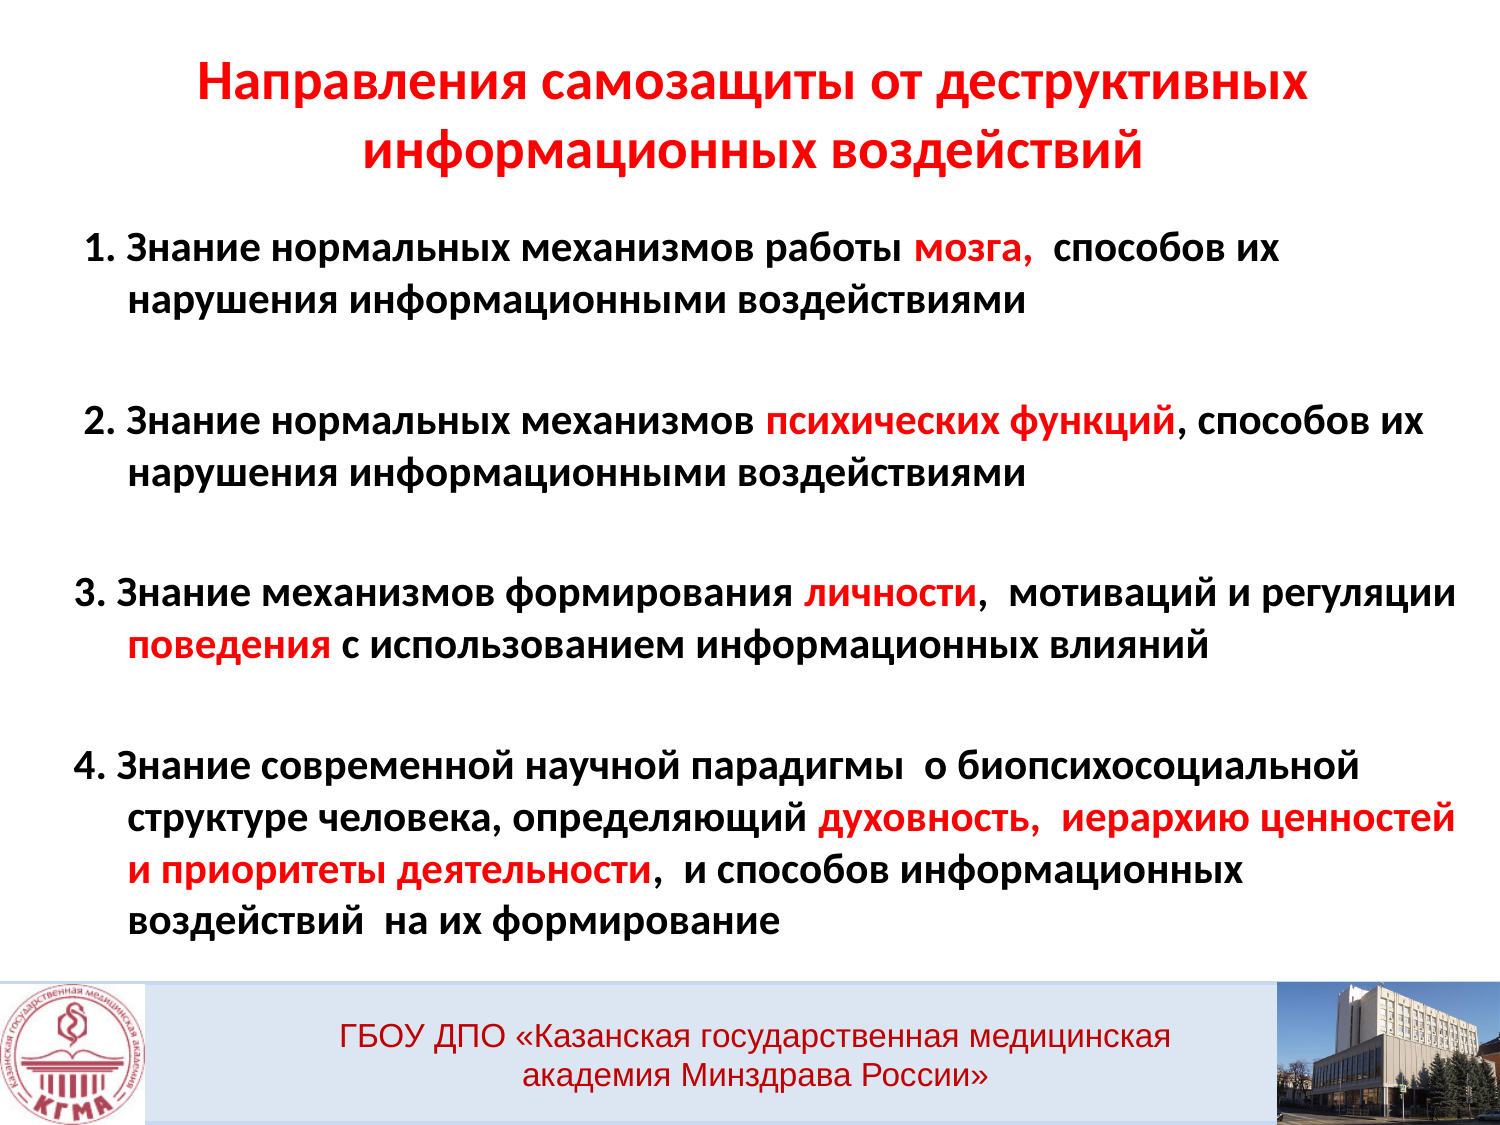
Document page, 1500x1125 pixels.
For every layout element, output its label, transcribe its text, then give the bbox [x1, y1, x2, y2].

title Направления самозащиты от деструктивных информационных воздействий [70, 35, 1437, 188]
text_box [0, 981, 1278, 1125]
picture [1277, 982, 1500, 1125]
picture [0, 984, 145, 1125]
text_box ГБОУ ДПО «Казанская государственная медицинская академия Минздрава России» [316, 1006, 1196, 1101]
list 1. Знание нормальных механизмов работы мозга, способов их нарушения информационными воздействиями 2. Знание нормальных механизмов психических функций, способов их нарушения информационными воздействиями 3. Знание механизмов формирования личности, мотиваций и регуляции поведения с использованием информационных влияний 4. Знание современной научной парадигмы о биопсихосоциальной структуре человека, определяющий духовность, иерархию ценностей и приоритеты деятельности, и способов информационных воздействий на их формирование [58, 210, 1500, 973]
